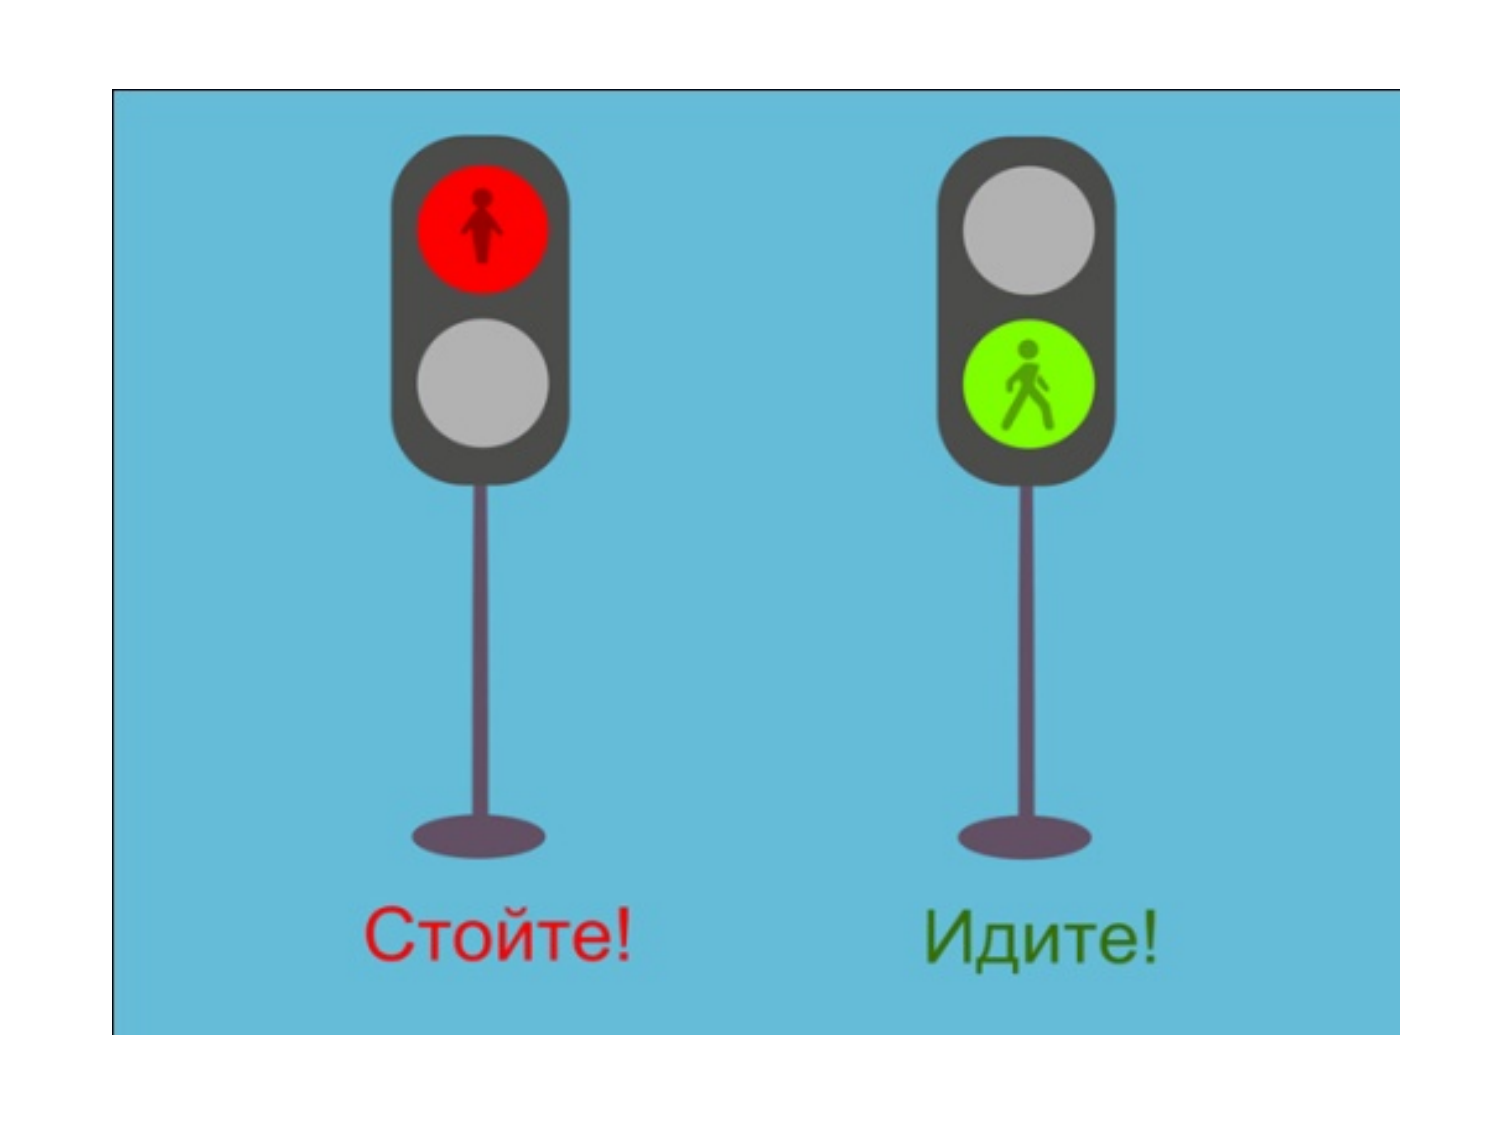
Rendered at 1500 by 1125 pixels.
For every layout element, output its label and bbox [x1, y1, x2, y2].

list [111, 89, 1400, 1036]
